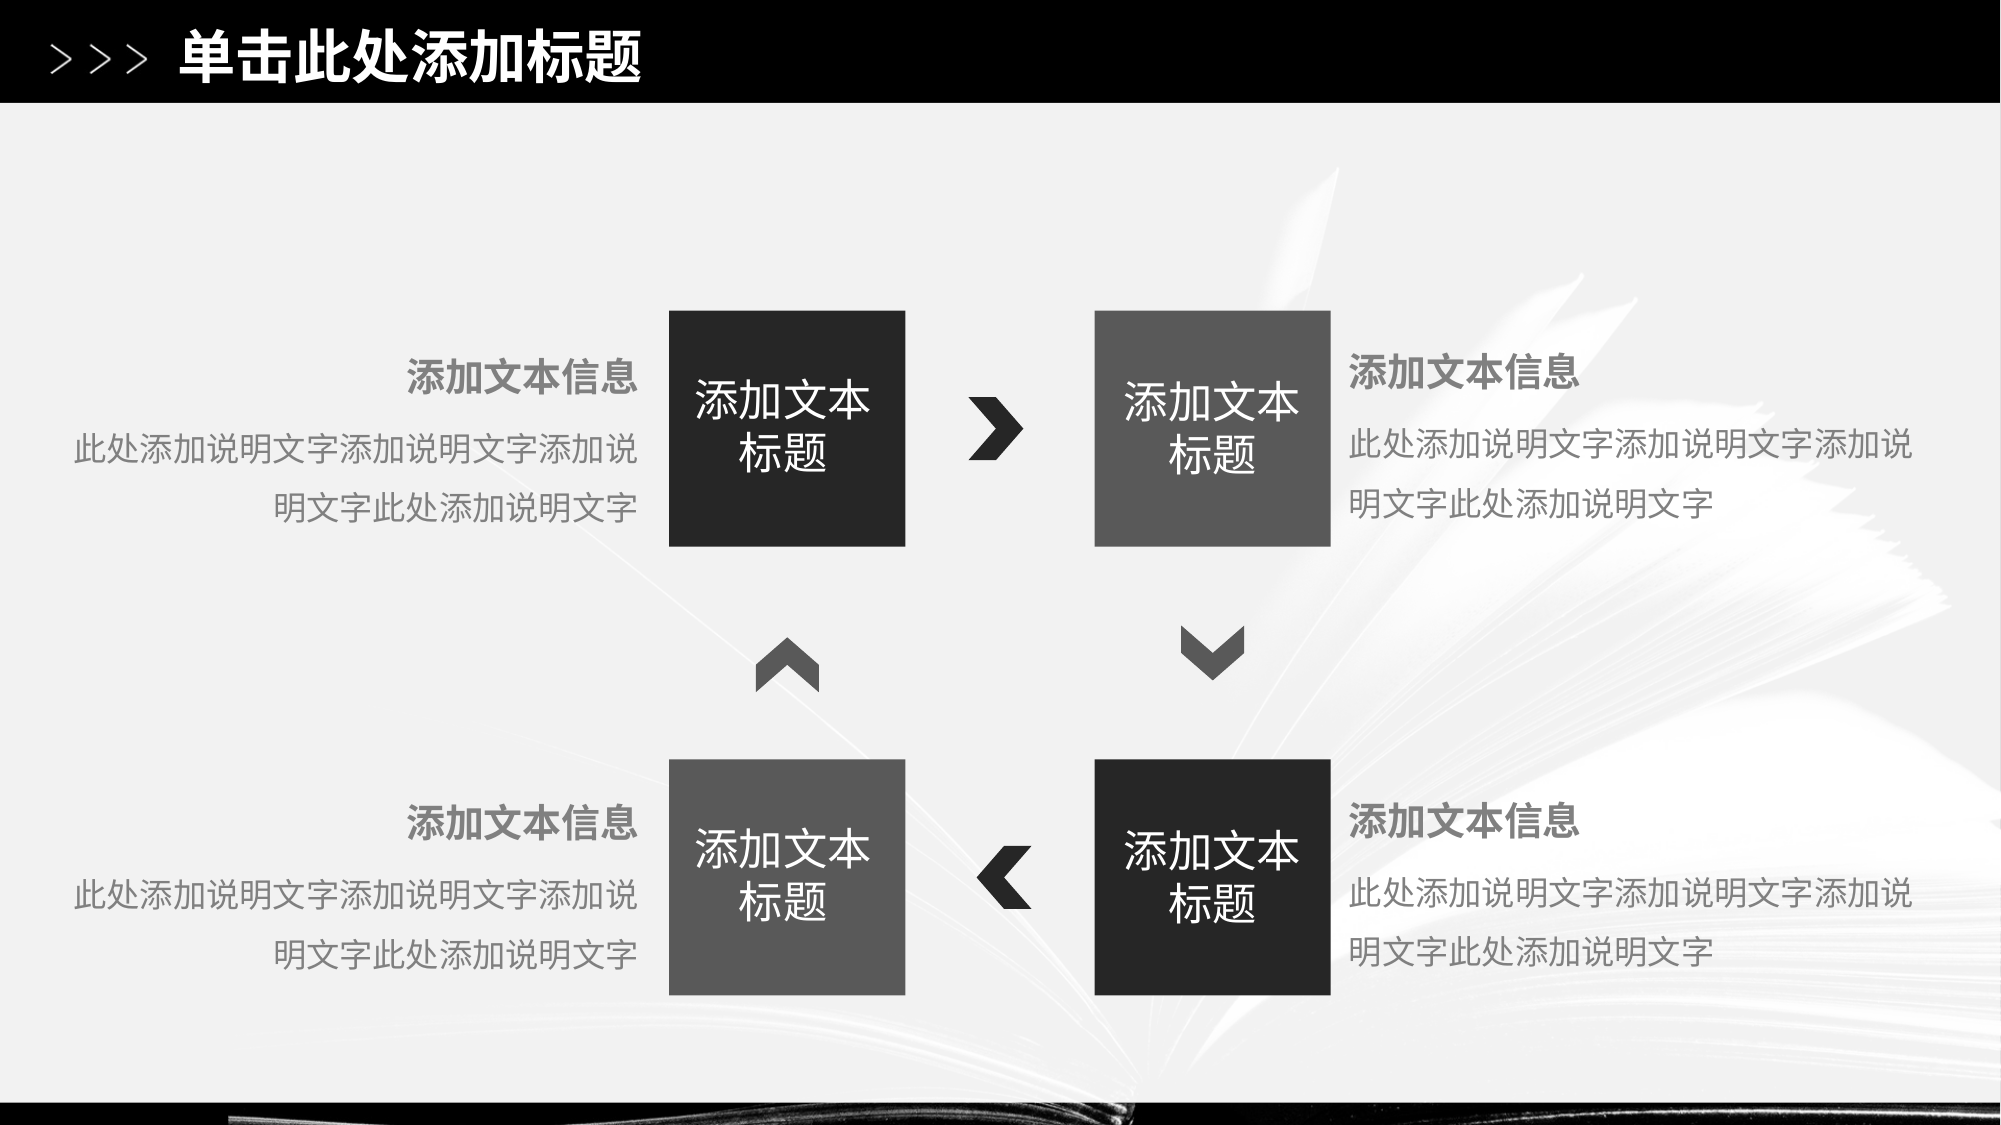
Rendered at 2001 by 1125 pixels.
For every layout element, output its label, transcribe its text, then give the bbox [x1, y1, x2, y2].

text_box 添加文本信息 此处添加说明文字添加说明文字添加说明文字此处添加说明文字 [1334, 340, 1933, 521]
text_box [669, 310, 906, 547]
text_box [966, 396, 1025, 462]
text_box 添加文本信息 此处添加说明文字添加说明文字添加说明文字此处添加说明文字 [55, 791, 654, 967]
text_box [1180, 623, 1246, 682]
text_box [669, 759, 906, 996]
text_box [754, 635, 820, 695]
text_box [1094, 759, 1331, 996]
title 单击此处添加标题 [162, 5, 1888, 115]
text_box [975, 844, 1034, 910]
picture [0, 0, 2001, 1125]
text_box 添加文本信息 此处添加说明文字添加说明文字添加说明文字此处添加说明文字 [1334, 789, 1933, 970]
text_box 添加文本信息 此处添加说明文字添加说明文字添加说明文字此处添加说明文字 [55, 345, 654, 521]
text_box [1094, 310, 1331, 547]
